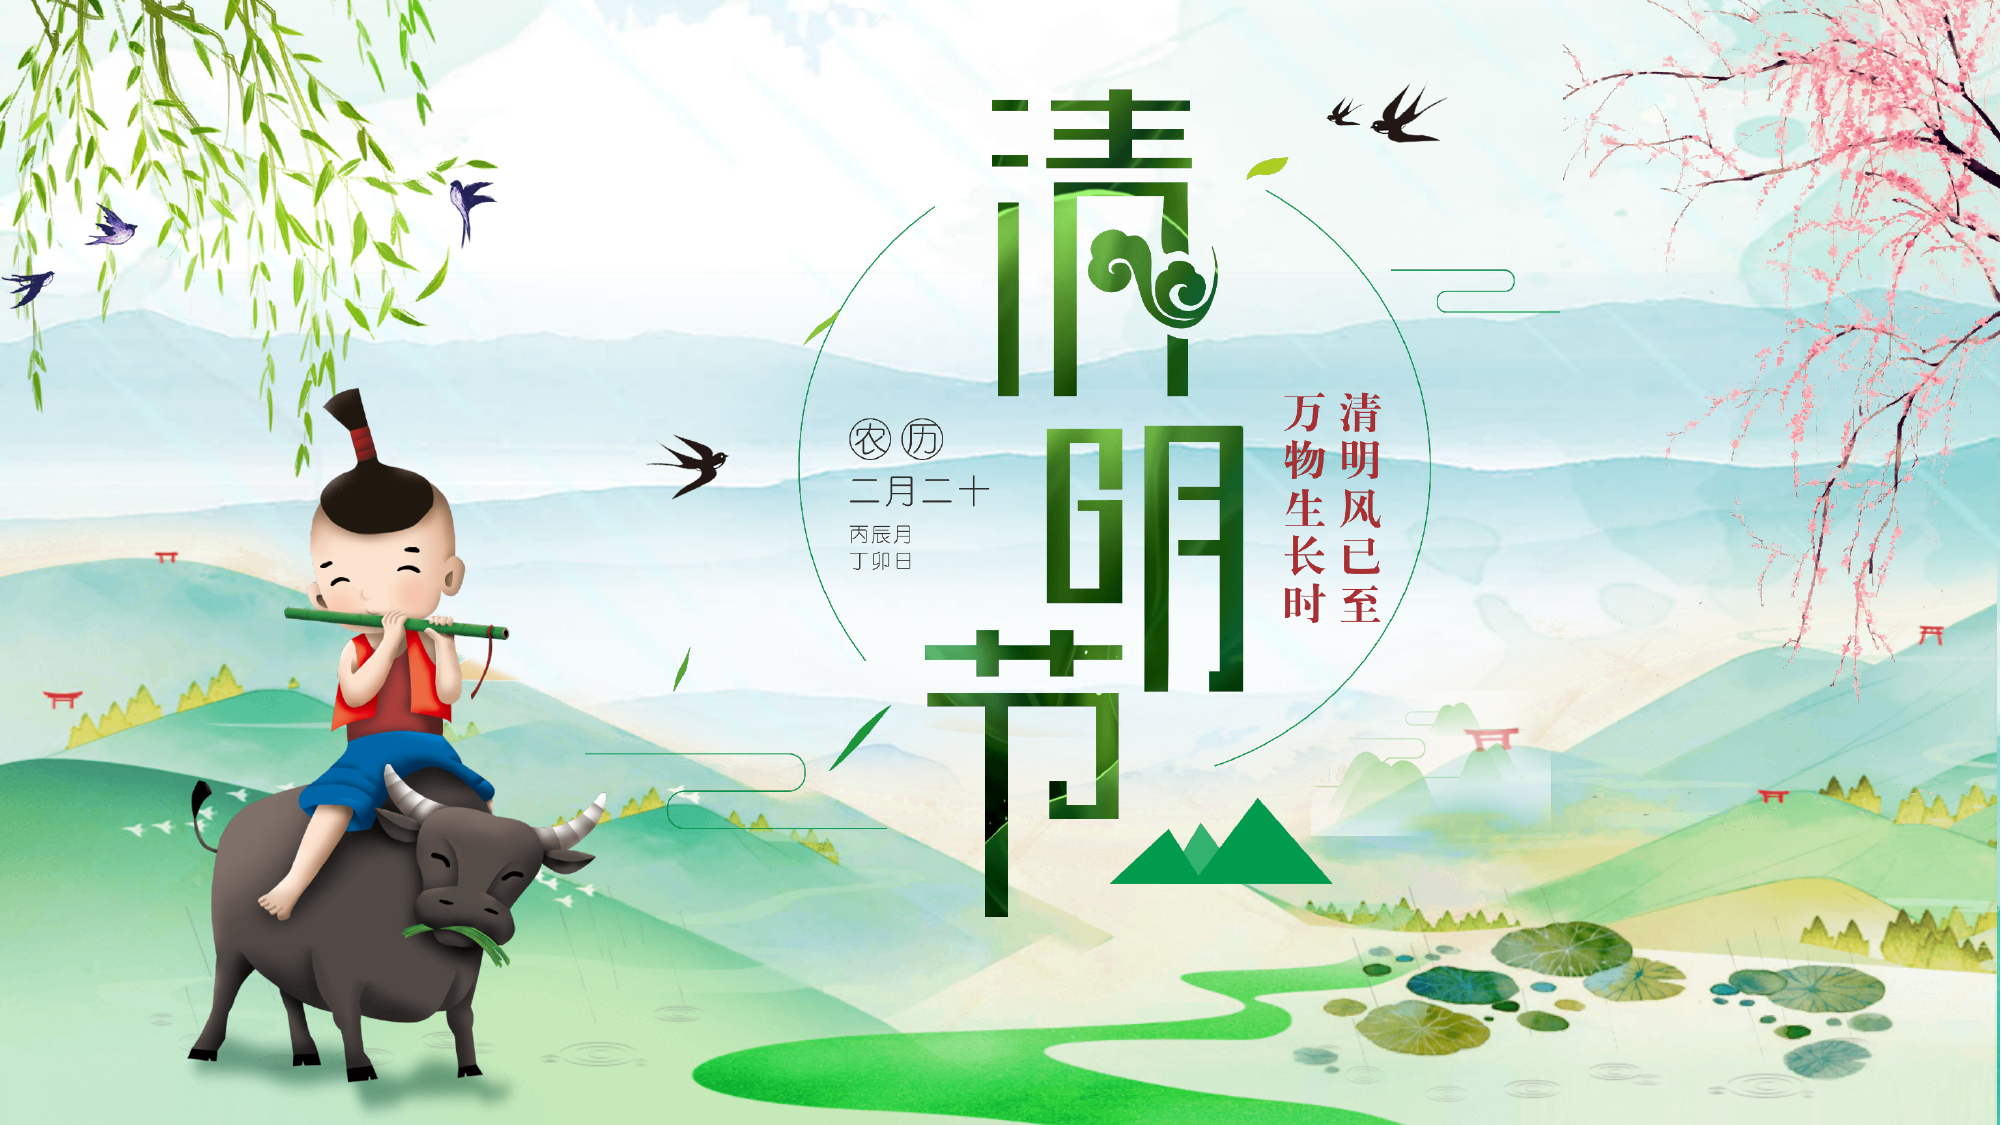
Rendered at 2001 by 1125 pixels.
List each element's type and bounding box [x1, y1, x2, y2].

picture [0, 0, 2000, 1125]
text_box [666, 770, 1986, 1125]
